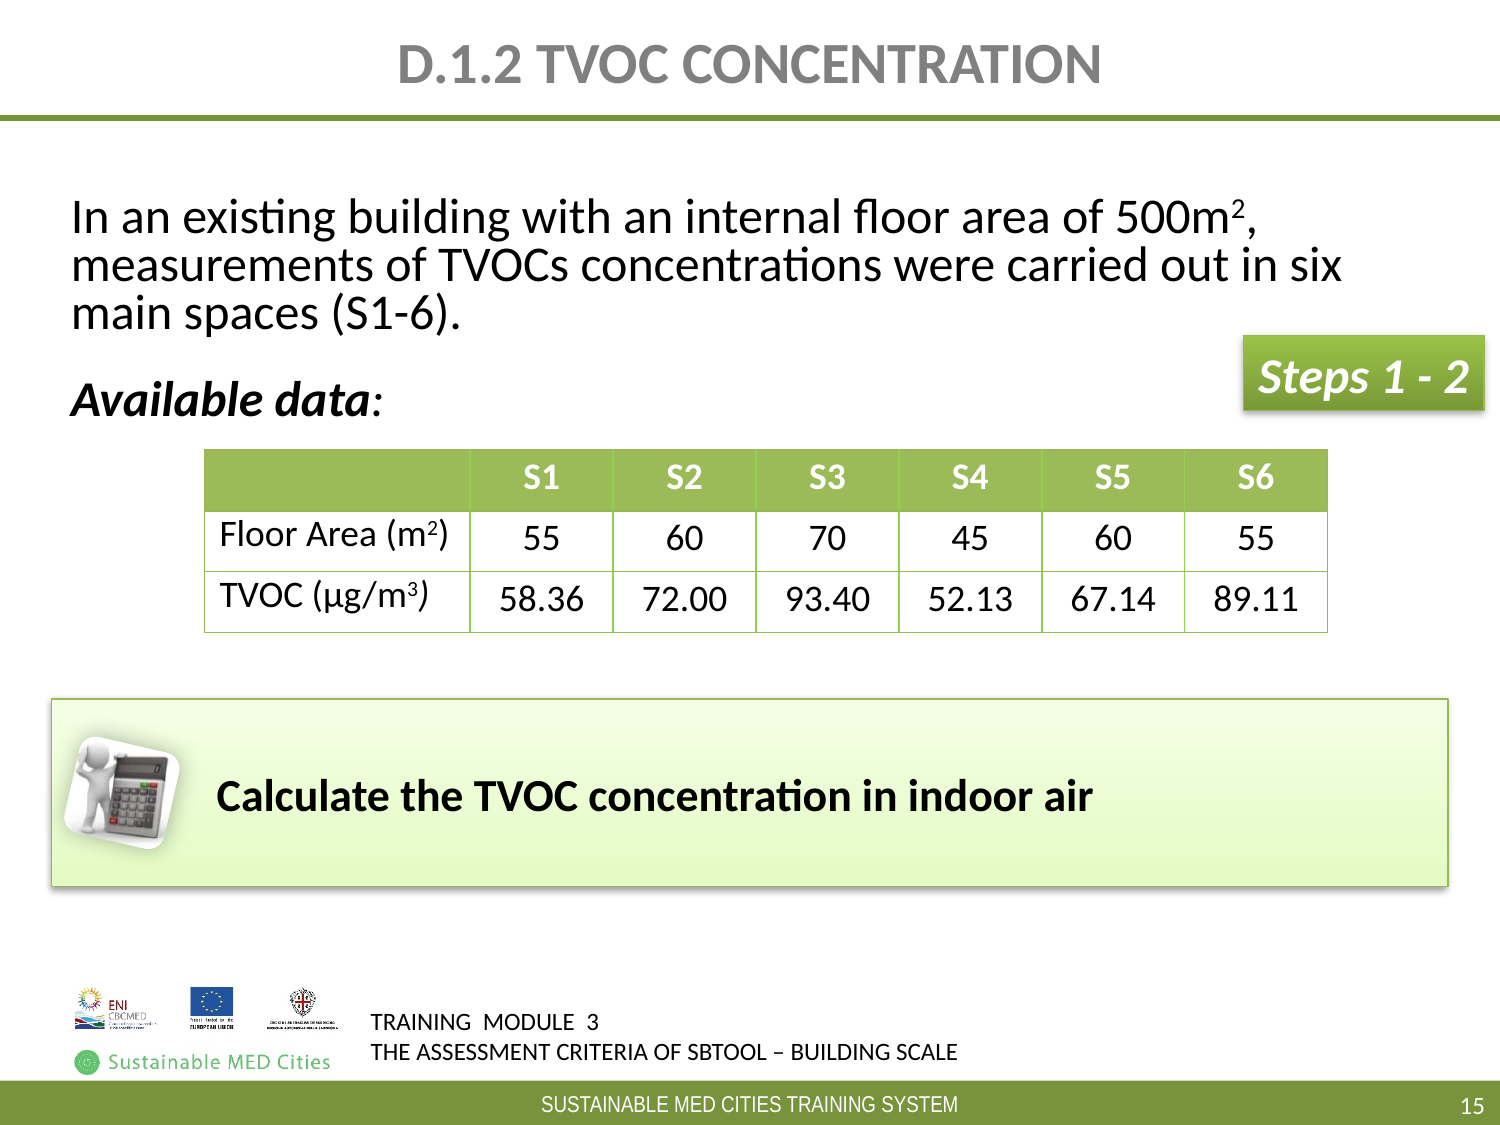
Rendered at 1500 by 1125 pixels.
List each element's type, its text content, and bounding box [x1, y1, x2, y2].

slide_number 15 [1399, 1074, 1500, 1125]
table_cell 93.40 [757, 572, 898, 632]
table_header S3 [757, 451, 898, 510]
table_header S1 [471, 451, 612, 510]
text_box Steps 1 - 2 [1243, 335, 1485, 411]
table_cell 60 [614, 512, 755, 571]
table_header S5 [1043, 451, 1184, 510]
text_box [51, 698, 1449, 887]
table_cell 67.14 [1043, 572, 1184, 632]
table_cell Floor Area (m2) [205, 512, 469, 571]
table_cell 55 [471, 512, 612, 571]
table_cell TVOC (μg/m3) [205, 572, 469, 632]
title D.1.2 TVOC CONCENTRATION [0, 0, 1500, 121]
table_header S2 [614, 451, 755, 510]
table_cell 70 [757, 512, 898, 571]
table_header S4 [900, 451, 1041, 510]
table_cell 89.11 [1185, 572, 1327, 632]
table_header [205, 451, 469, 510]
table_header S6 [1185, 451, 1327, 510]
text_box In an existing building with an internal floor area of 500m2, measurements of TVOCs concentrations were carried out in six main spaces (S1-6). Available data: [55, 187, 1449, 428]
picture [62, 978, 356, 1080]
table_cell 72.00 [614, 572, 755, 632]
table_cell 52.13 [900, 572, 1041, 632]
table_cell 58.36 [471, 572, 612, 632]
table_cell 45 [900, 512, 1041, 571]
table_cell 55 [1185, 512, 1327, 571]
table_cell 60 [1043, 512, 1184, 571]
